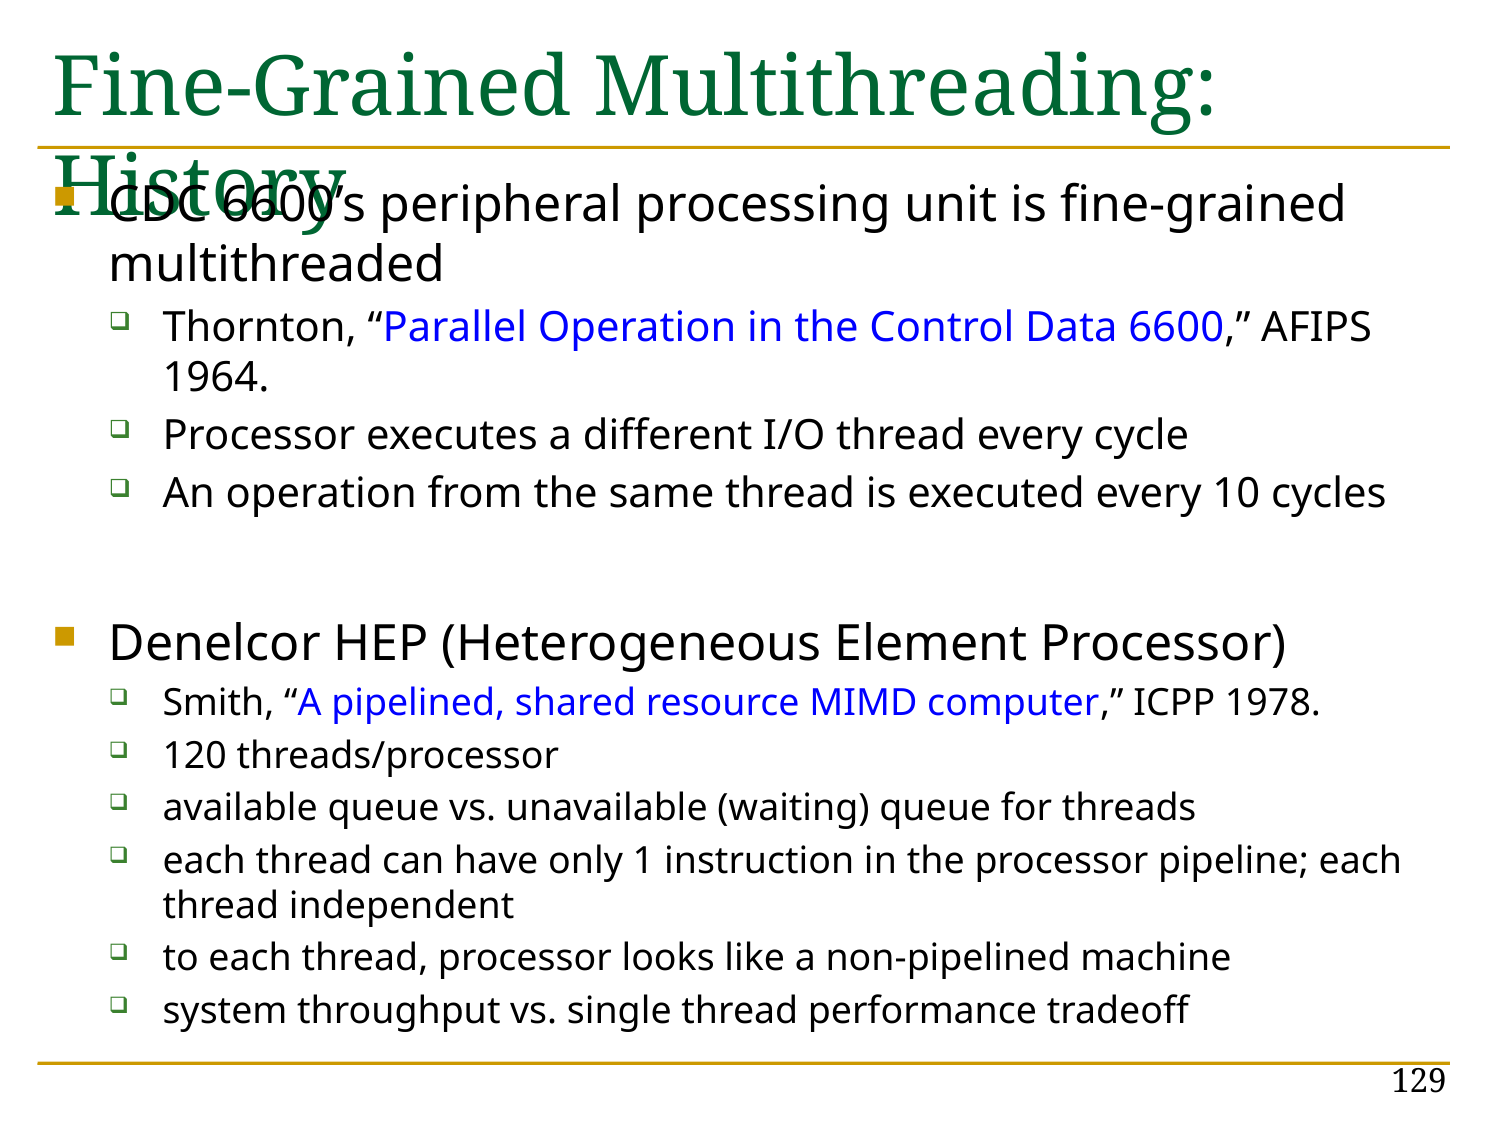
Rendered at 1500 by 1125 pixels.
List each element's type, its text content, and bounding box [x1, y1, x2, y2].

slide_number 129 [1111, 1036, 1462, 1112]
list CDC 6600’s peripheral processing unit is fine-grained multithreaded Thornton, “Parallel Operation in the Control Data 6600,” AFIPS 1964. Processor executes a different I/O thread every cycle An operation from the same thread is executed every 10 cycles Denelcor HEP (Heterogeneous Element Processor) Smith, “A pipelined, shared resource MIMD computer,” ICPP 1978. 120 threads/processor available queue vs. unavailable (waiting) queue for threads each thread can have only 1 instruction in the processor pipeline; each thread independent to each thread, processor looks like a non-pipelined machine system throughput vs. single thread performance tradeoff [37, 163, 1500, 1016]
title Fine-Grained Multithreading: History [37, 24, 1450, 163]
